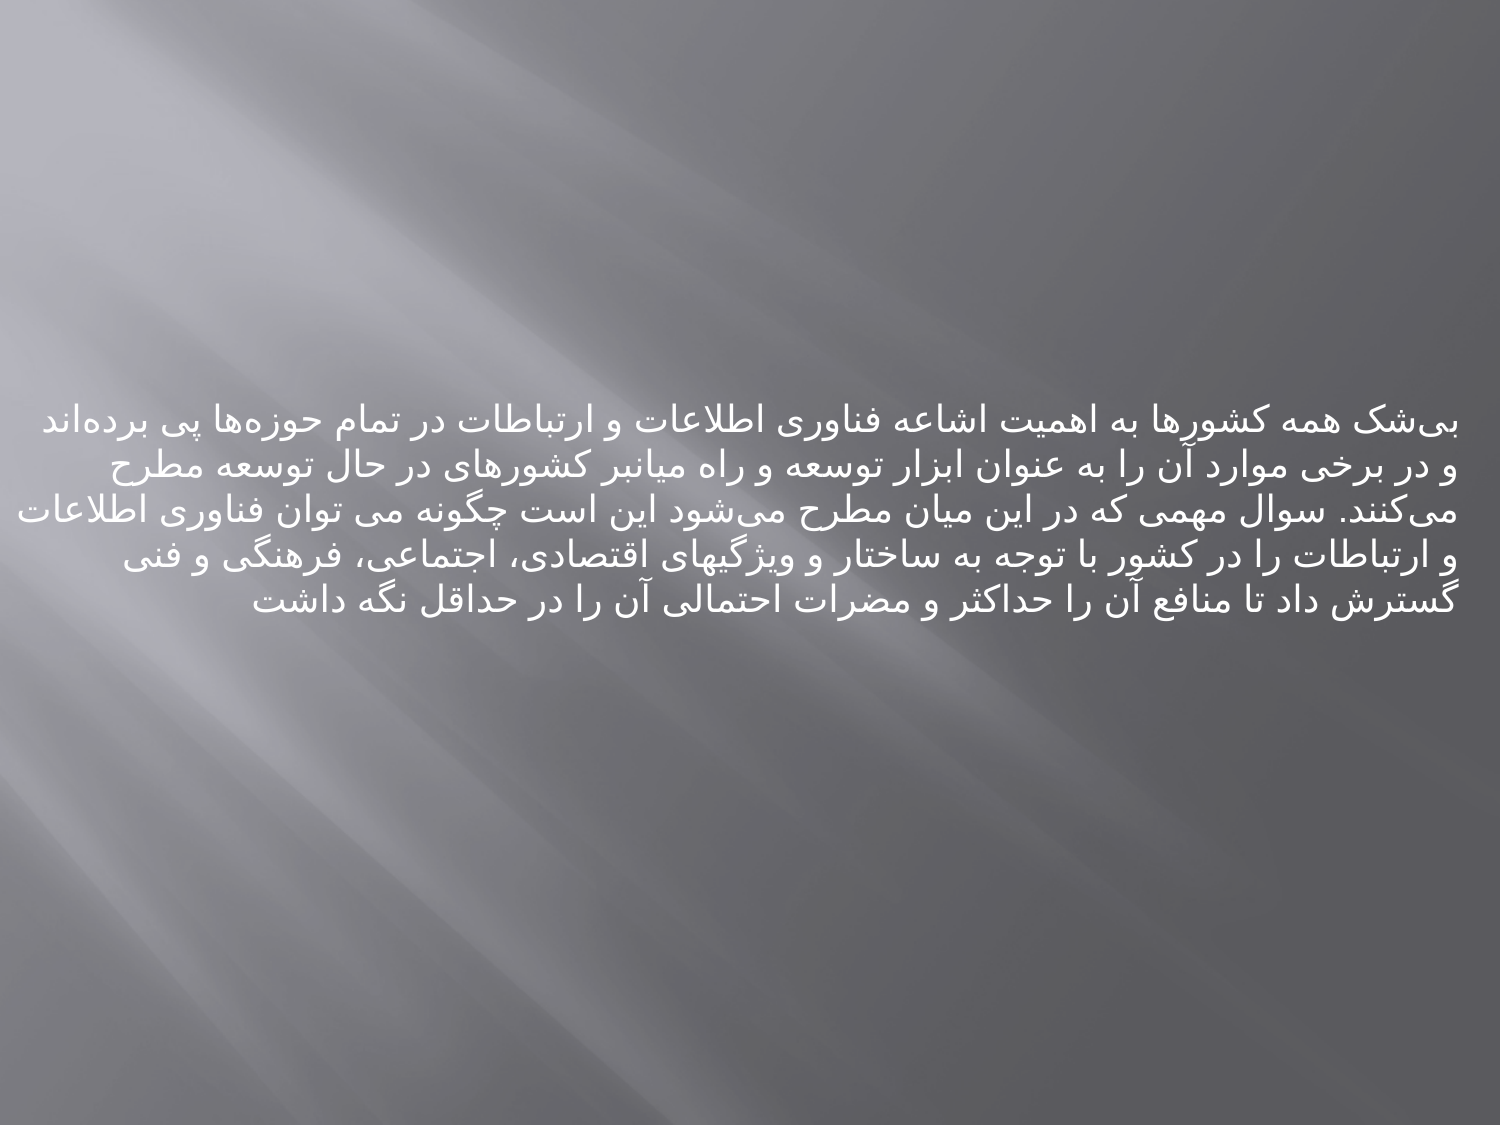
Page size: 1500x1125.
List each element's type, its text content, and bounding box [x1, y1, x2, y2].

text_box بی‌شک همه کشورها به اهمیت اشاعه فناوری اطلاعات و ارتباطات در تمام حوزه‌ها پی برده‌اند و در برخی موارد آن را به عنوان ابزار توسعه و راه میانبر کشورهای در حال توسعه مطرح می‌کنند. سوال مهمی که در این میان مطرح می‌شود این است چگونه می توان فناوری اطلاعات و ارتباطات را در کشور با توجه به ساختار و ویژگیهای اقتصادی، اجتماعی، فرهنگی و فنی گسترش داد تا منافع آن را حداکثر و مضرات احتمالی آن را در حداقل نگه داشت [0, 387, 1475, 628]
list [0, 37, 1488, 1035]
